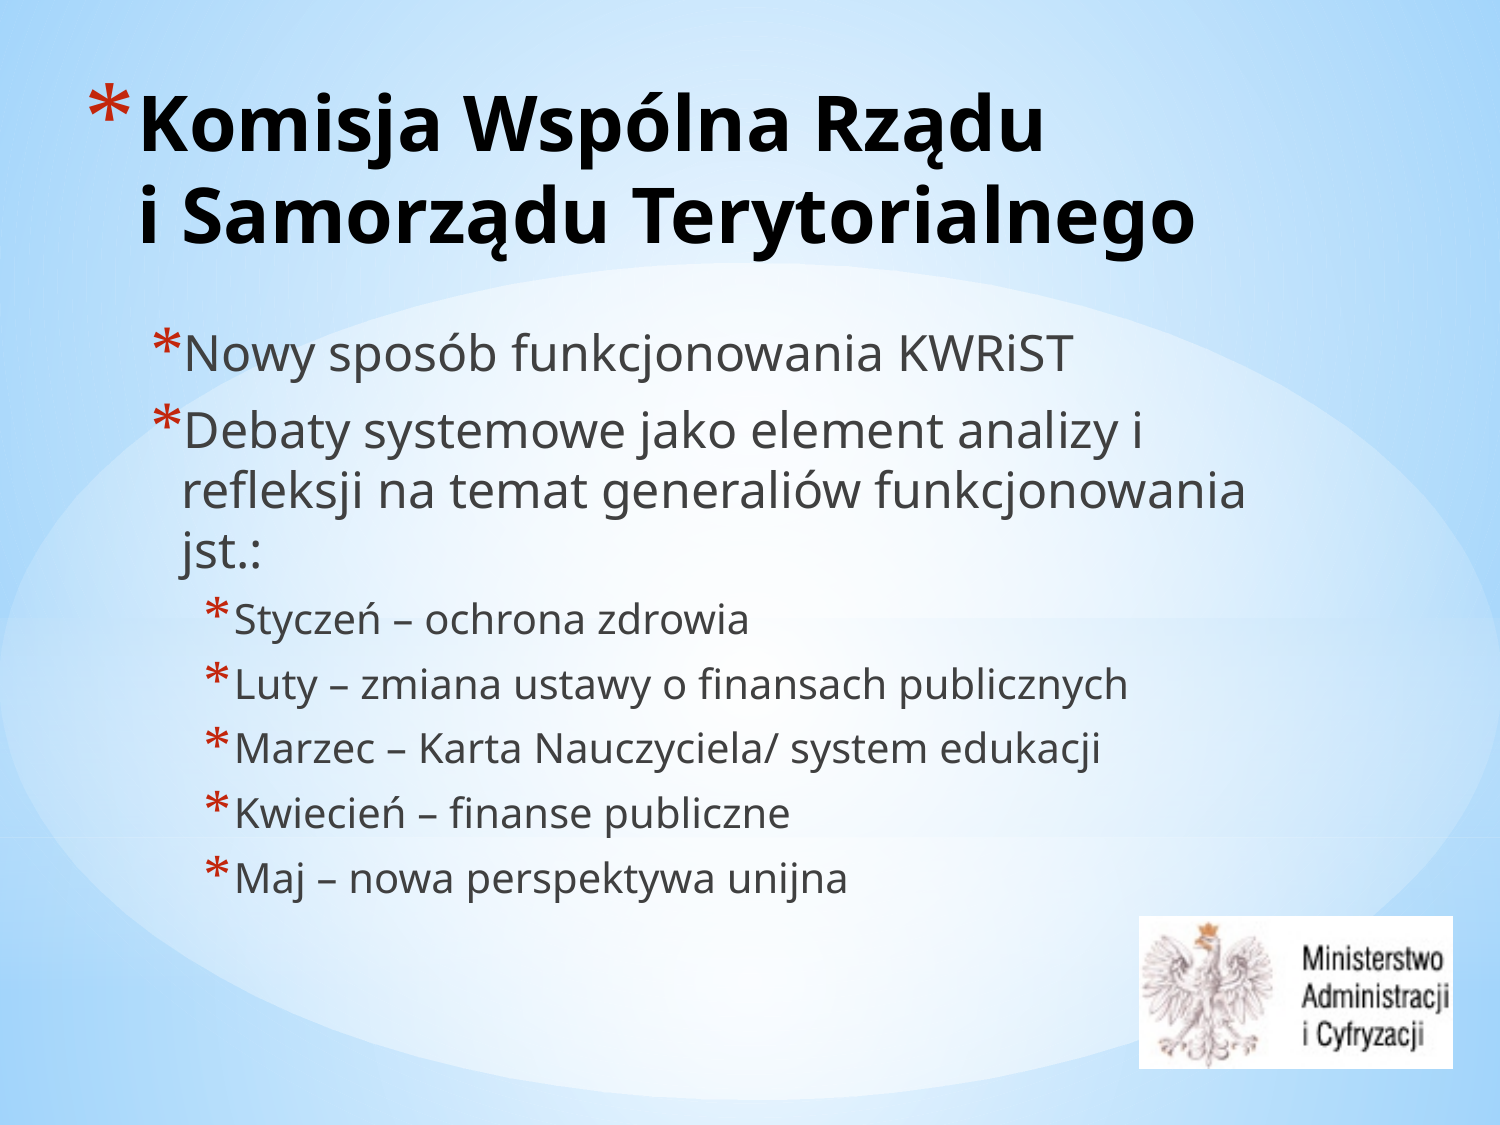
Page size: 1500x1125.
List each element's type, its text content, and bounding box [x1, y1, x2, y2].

title Komisja Wspólna Rządu i Samorządu Terytorialnego [70, 66, 1264, 254]
picture [1139, 916, 1453, 1070]
list Nowy sposób funkcjonowania KWRiST Debaty systemowe jako element analizy i refleksji na temat generaliów funkcjonowania jst.: Styczeń – ochrona zdrowia Luty – zmiana ustawy o finansach publicznych Marzec – Karta Nauczyciela/ system edukacji Kwiecień – finanse publiczne Maj – nowa perspektywa unijna [128, 314, 1348, 950]
